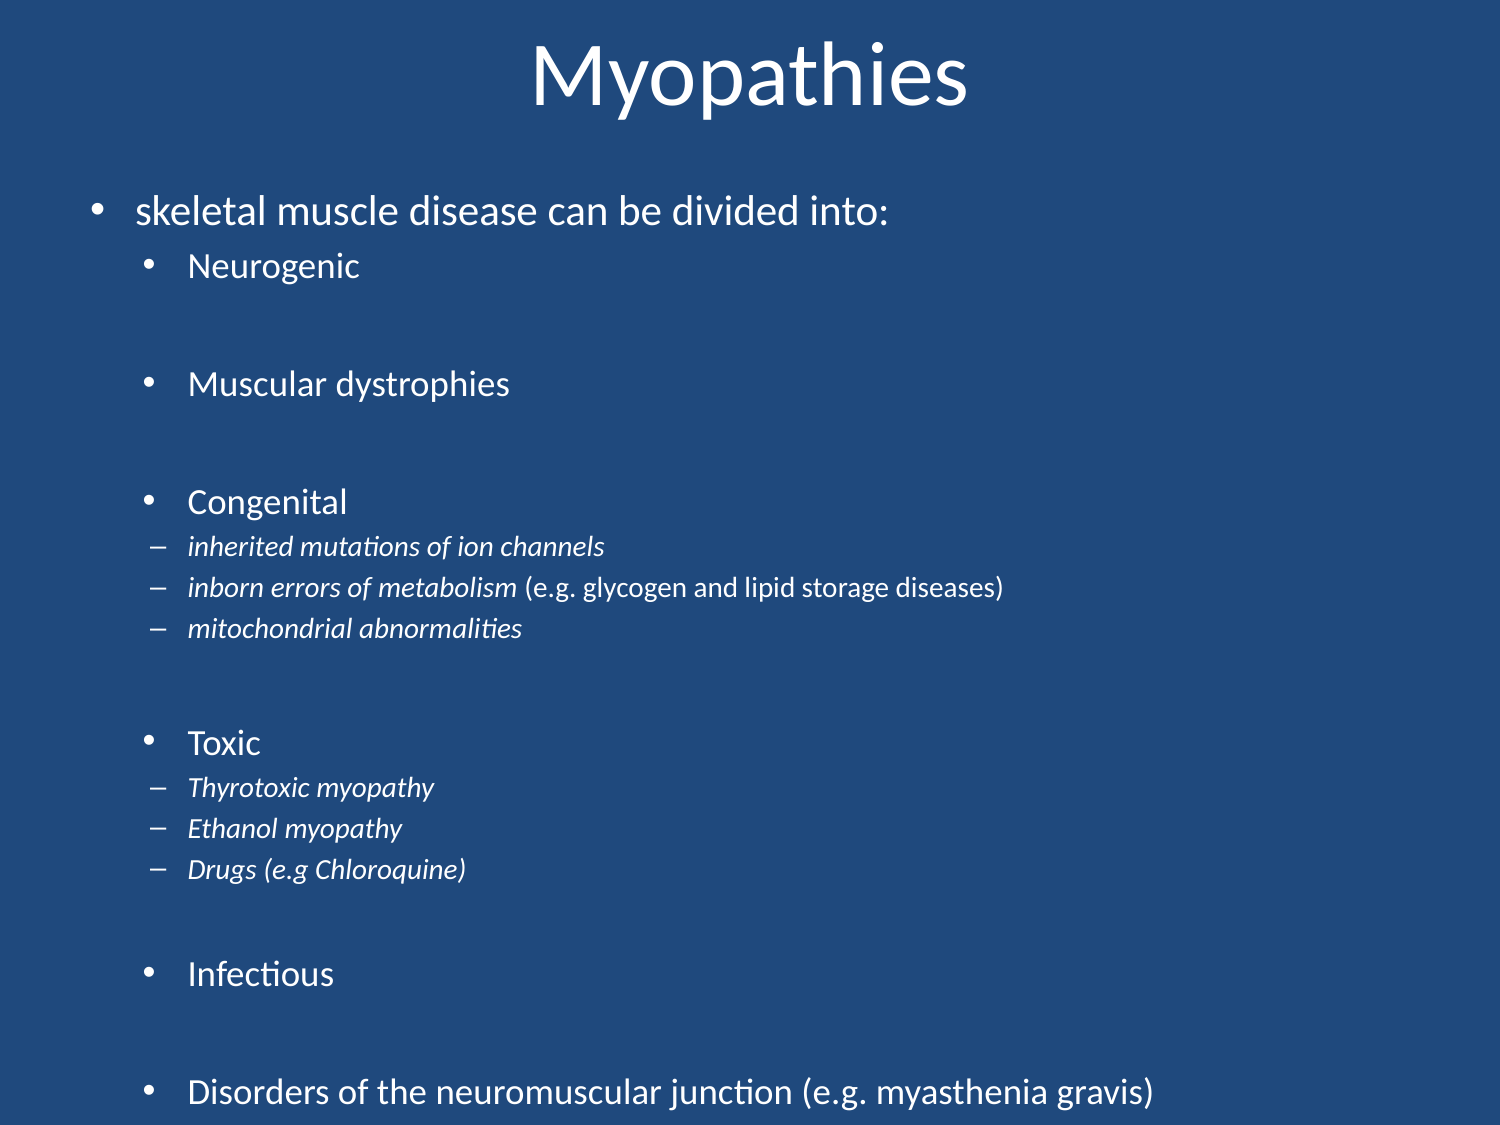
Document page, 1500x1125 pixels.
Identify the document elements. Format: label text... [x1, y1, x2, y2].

list skeletal muscle disease can be divided into: Neurogenic Muscular dystrophies Congenital inherited mutations of ion channels inborn errors of metabolism (e.g. glycogen and lipid storage diseases) mitochondrial abnormalities Toxic Thyrotoxic myopathy Ethanol myopathy Drugs (e.g Chloroquine) Infectious Disorders of the neuromuscular junction (e.g. myasthenia gravis) [75, 174, 1425, 1125]
title Myopathies [75, 0, 1425, 163]
